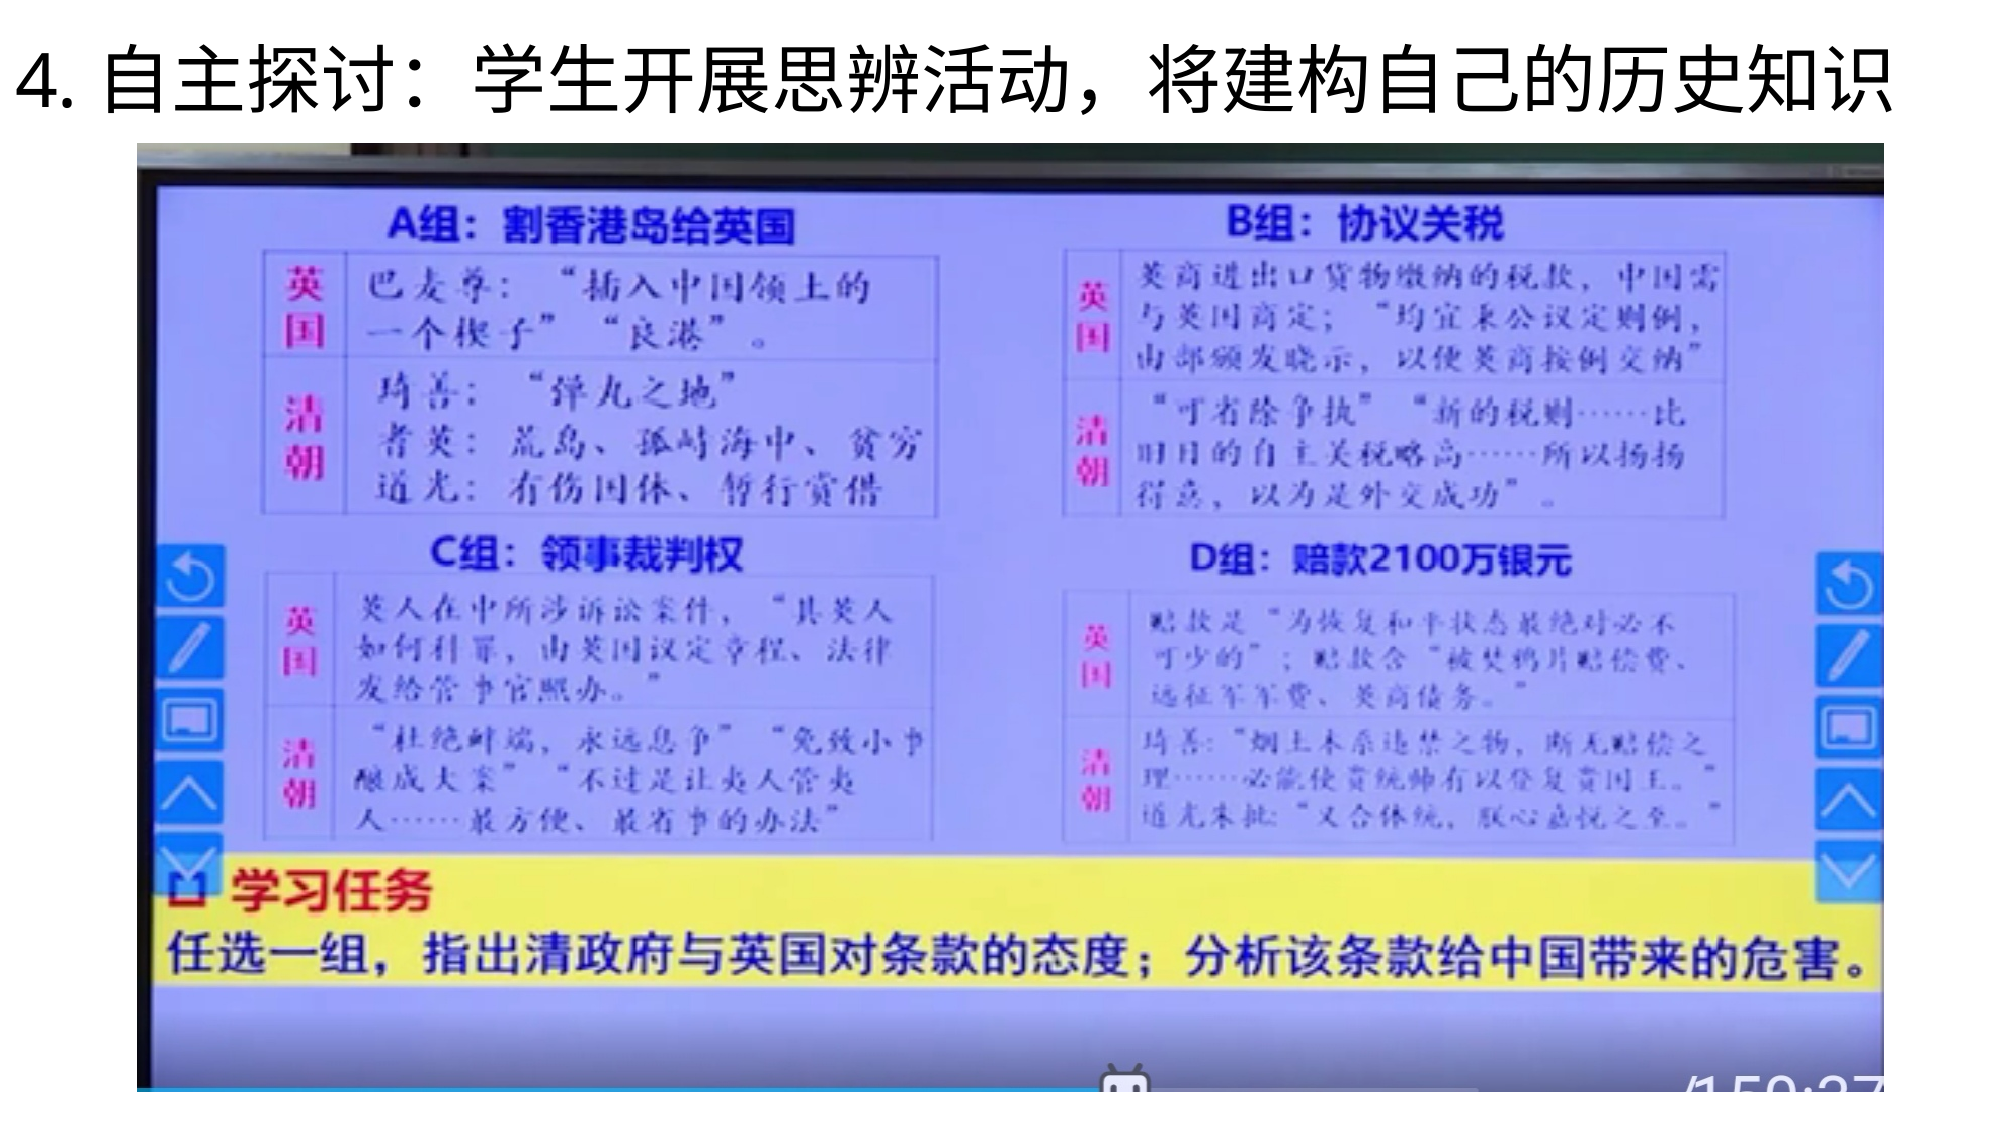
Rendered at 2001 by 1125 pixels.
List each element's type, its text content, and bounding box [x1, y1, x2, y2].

title 4.自主探讨：学生开展思辨活动，将建构自己的历史知识 [0, 0, 1964, 167]
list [137, 143, 1884, 1092]
